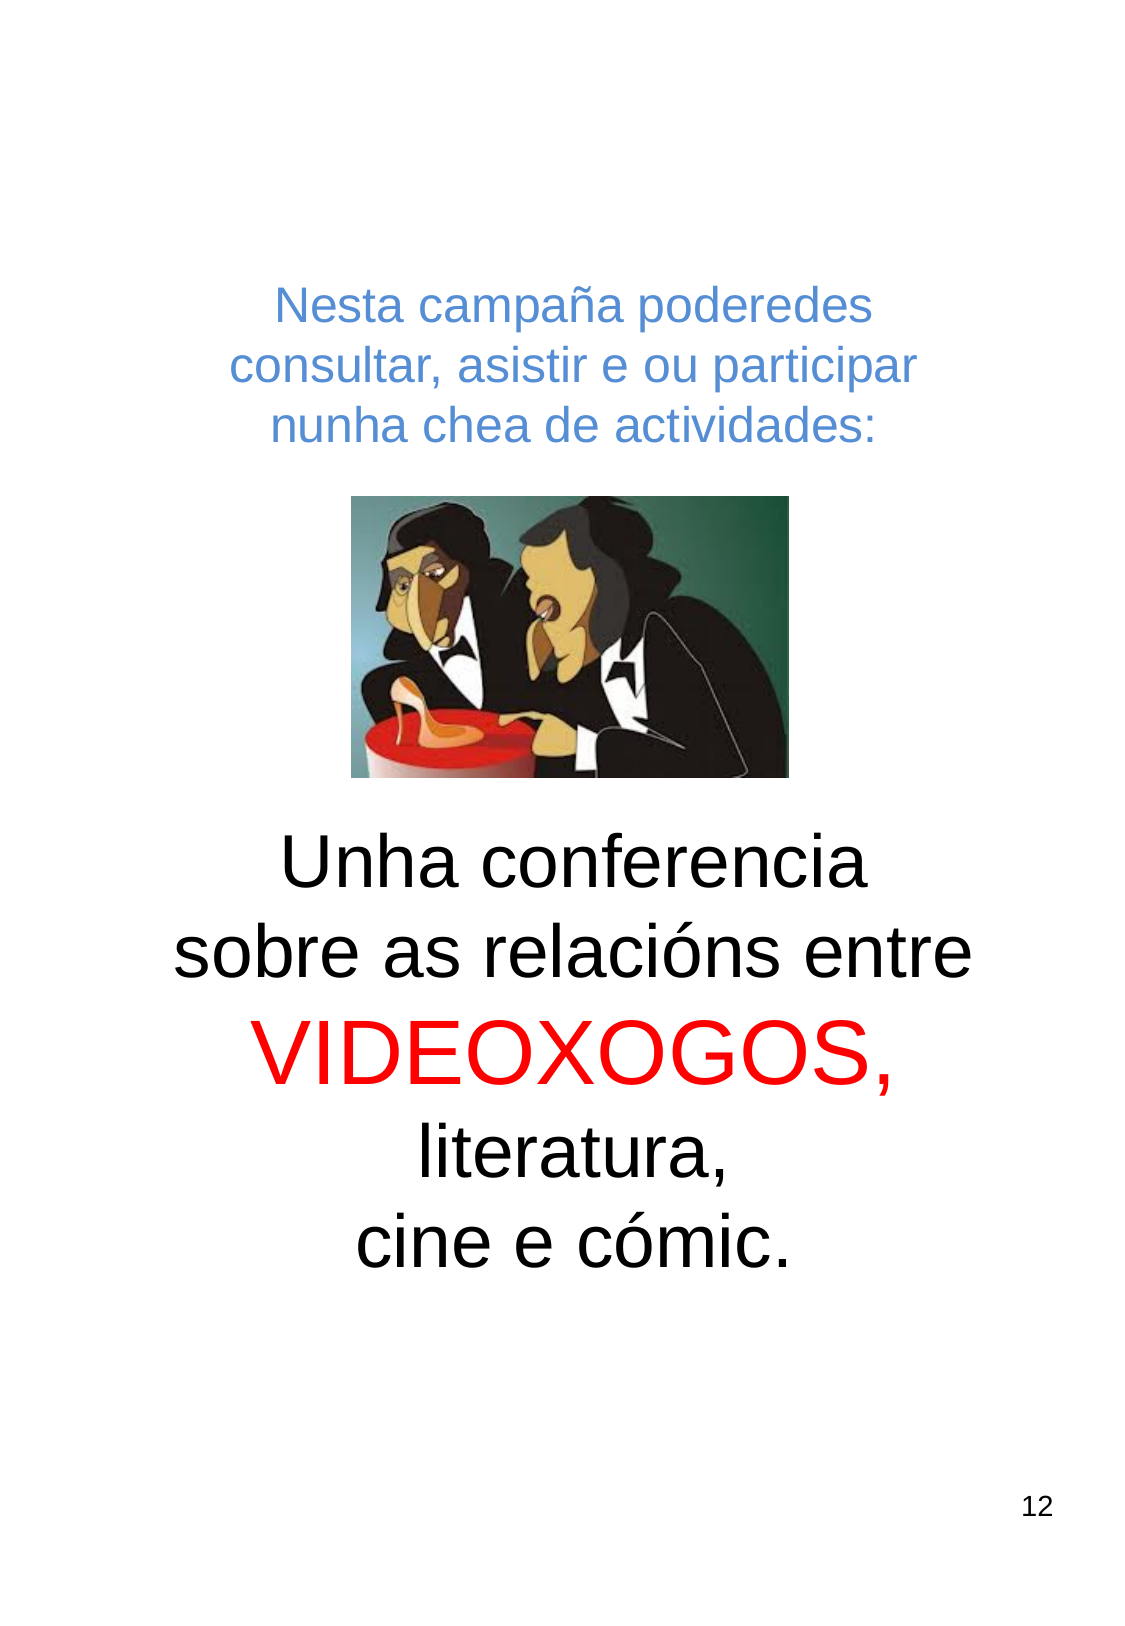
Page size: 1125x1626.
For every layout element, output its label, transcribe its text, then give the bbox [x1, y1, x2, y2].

picture [351, 495, 790, 778]
slide_number 12 [806, 1479, 1069, 1593]
text_box Nesta campaña poderedes consultar, asistir e ou participar nunha chea de actividades: Unha conferencia sobre as relacións entre VIDEOXOGOS, literatura, cine e cómic. [152, 97, 997, 1458]
